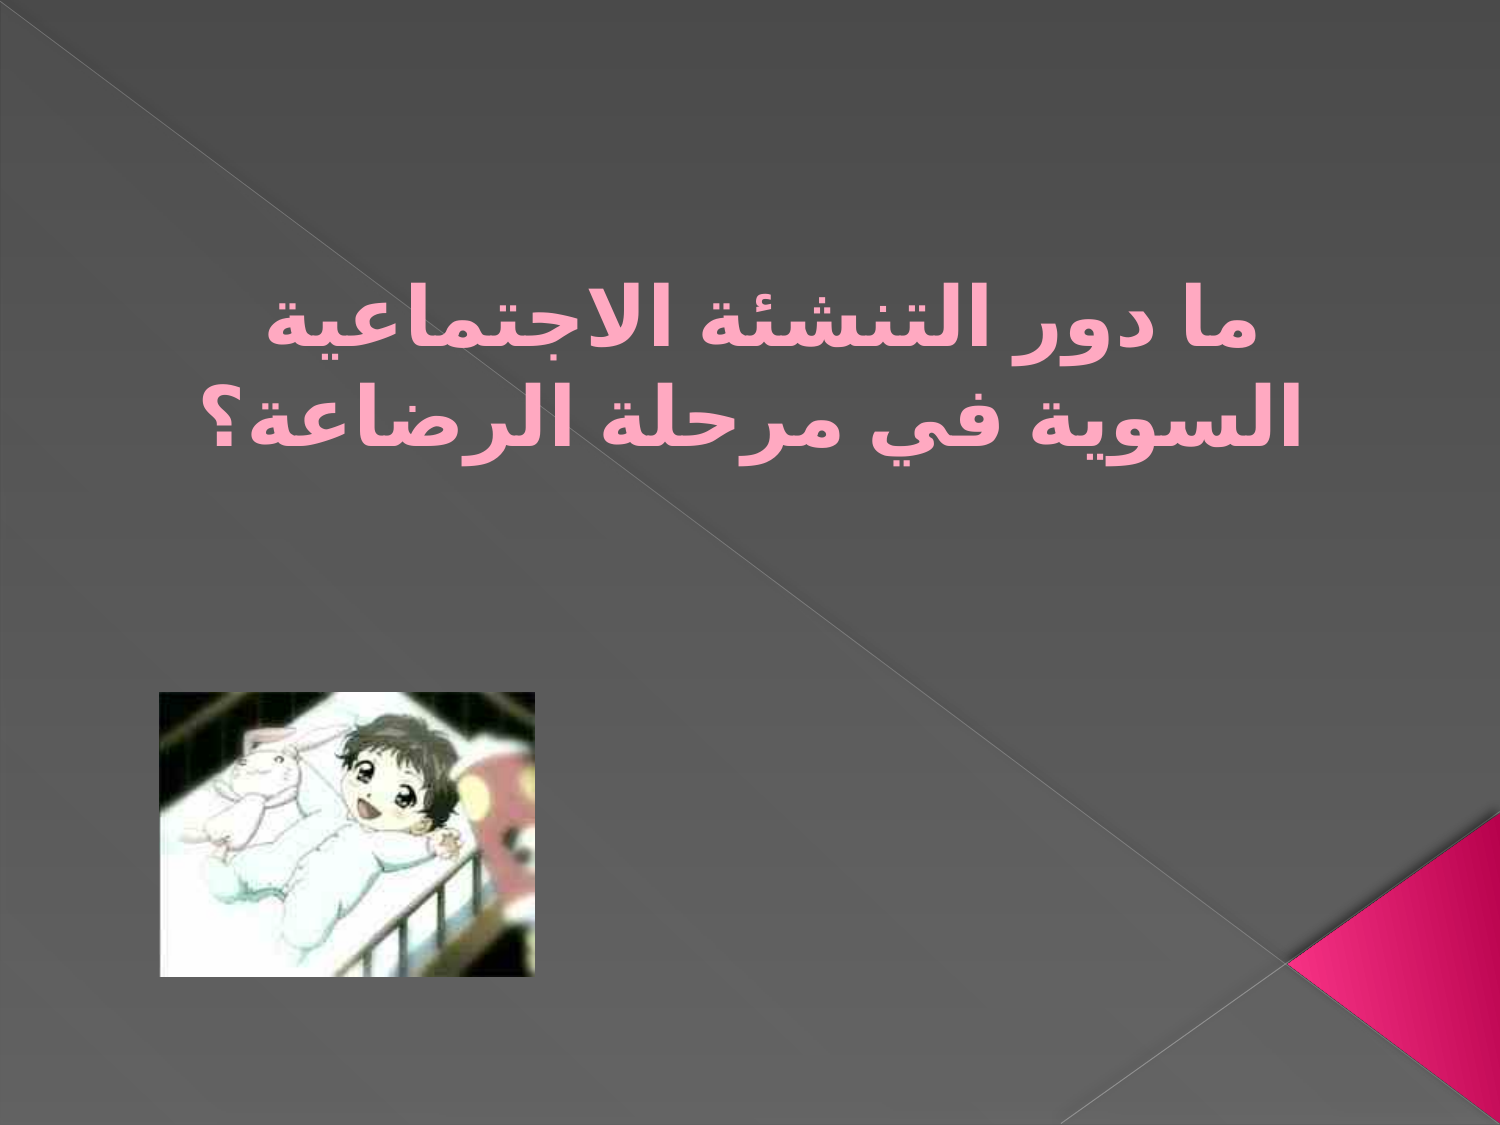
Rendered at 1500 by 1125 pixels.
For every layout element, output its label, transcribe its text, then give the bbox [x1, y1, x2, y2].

picture [159, 692, 535, 977]
text_box ما دور التنشئة الاجتماعية السوية في مرحلة الرضاعة؟ [183, 255, 1322, 471]
